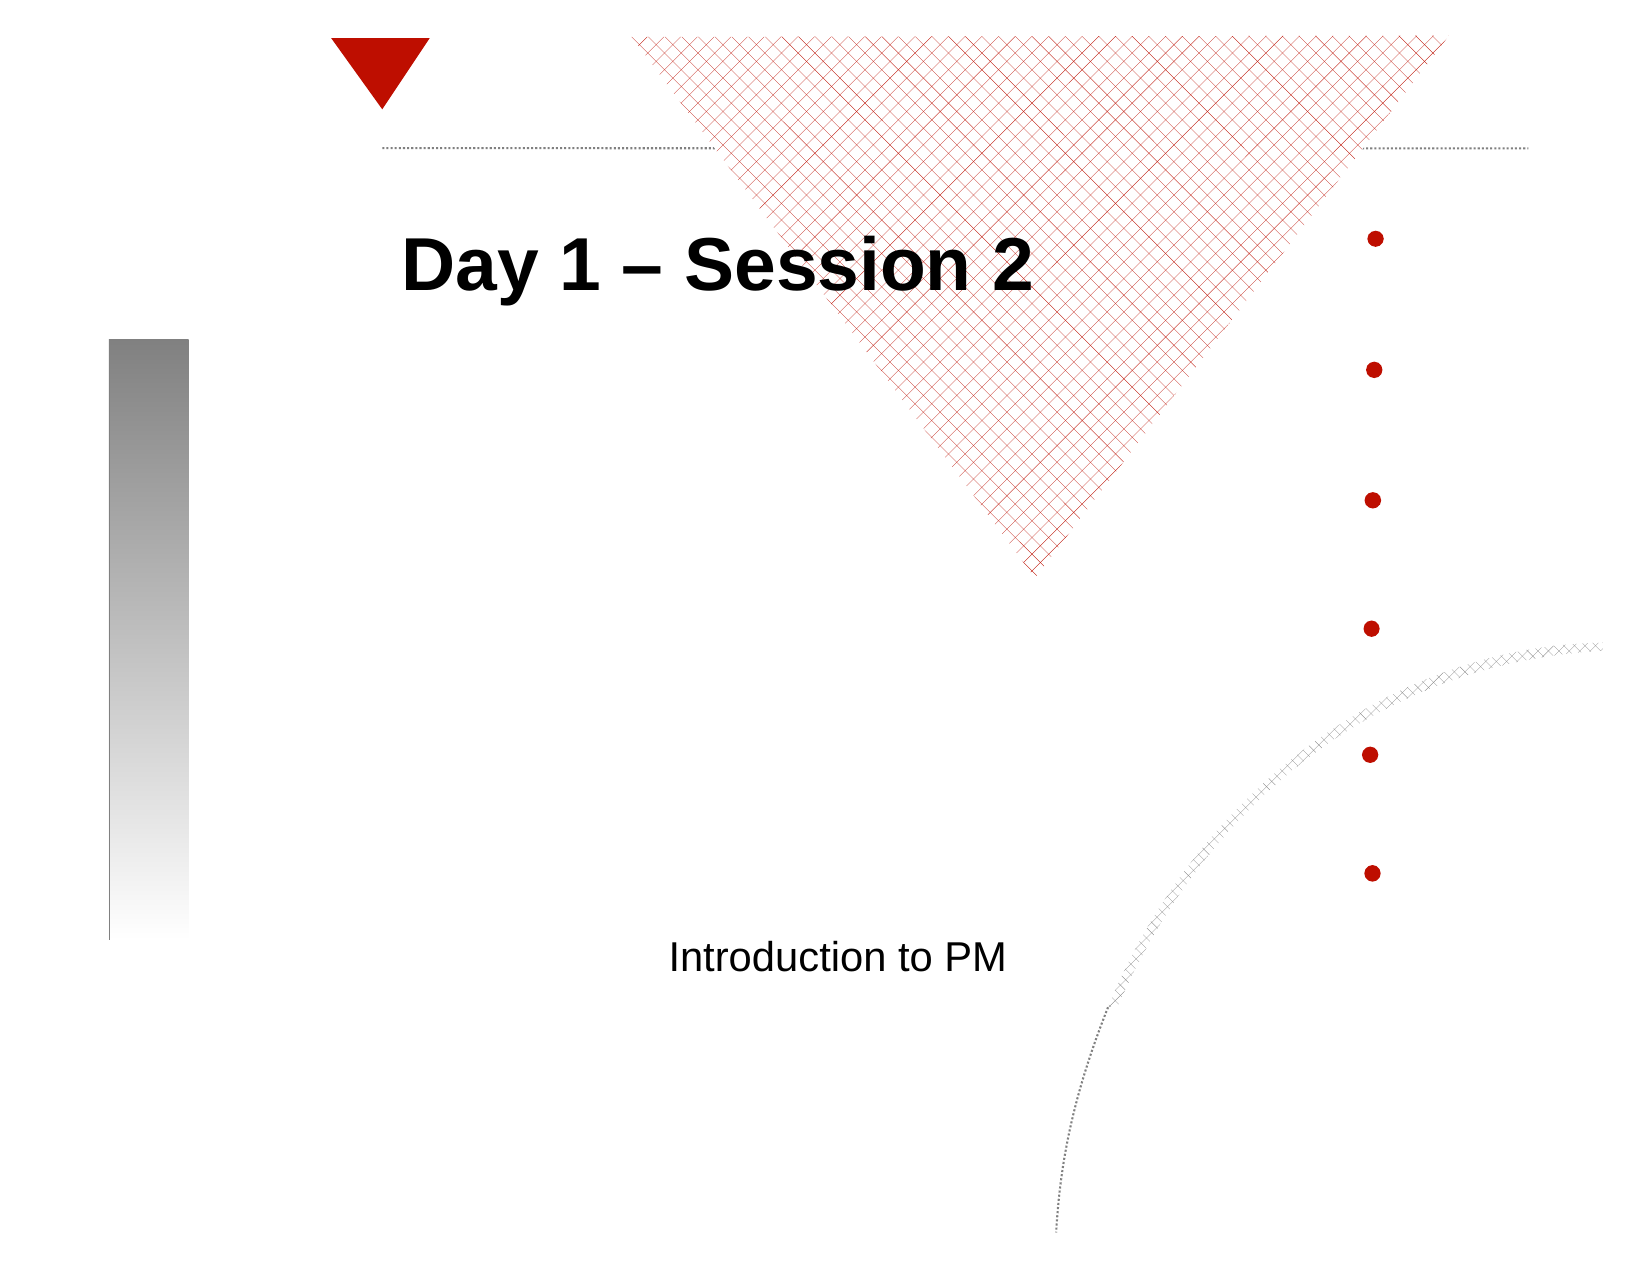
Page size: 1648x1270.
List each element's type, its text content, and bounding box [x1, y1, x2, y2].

subtitle Introduction to PM [261, 922, 1415, 994]
title Day 1 – Session 2 [386, 159, 1549, 362]
